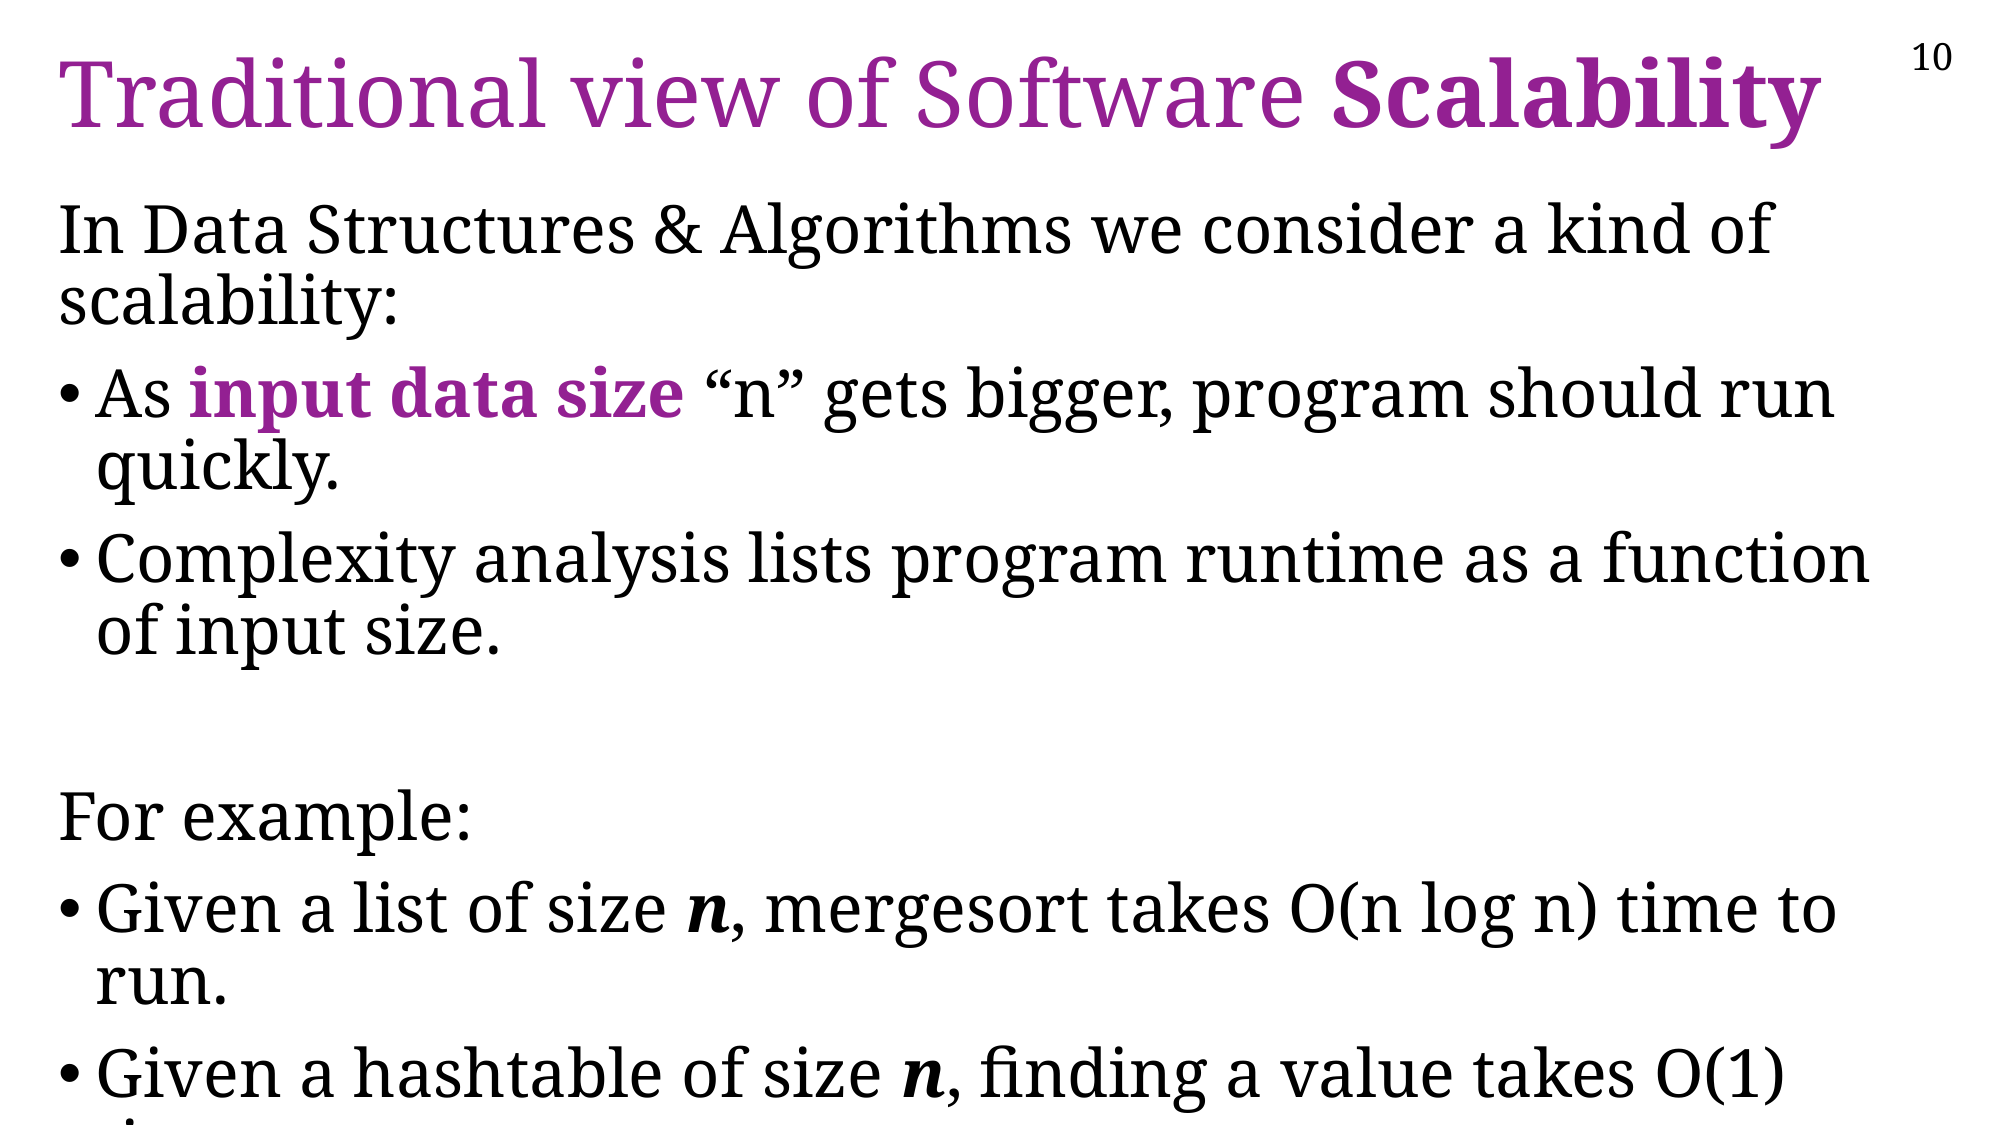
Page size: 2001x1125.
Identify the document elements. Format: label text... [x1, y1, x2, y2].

list In Data Structures & Algorithms we consider a kind of scalability: As input data size “n” gets bigger, program should run quickly. Complexity analysis lists program runtime as a function of input size. For example: Given a list of size n, mergesort takes O(n log n) time to run. Given a hashtable of size n, finding a value takes O(1) time. This assumes one problem to solve, one computer, and all operations having the same cost. [43, 188, 1953, 1106]
title Traditional view of Software Scalability [43, 25, 1953, 171]
